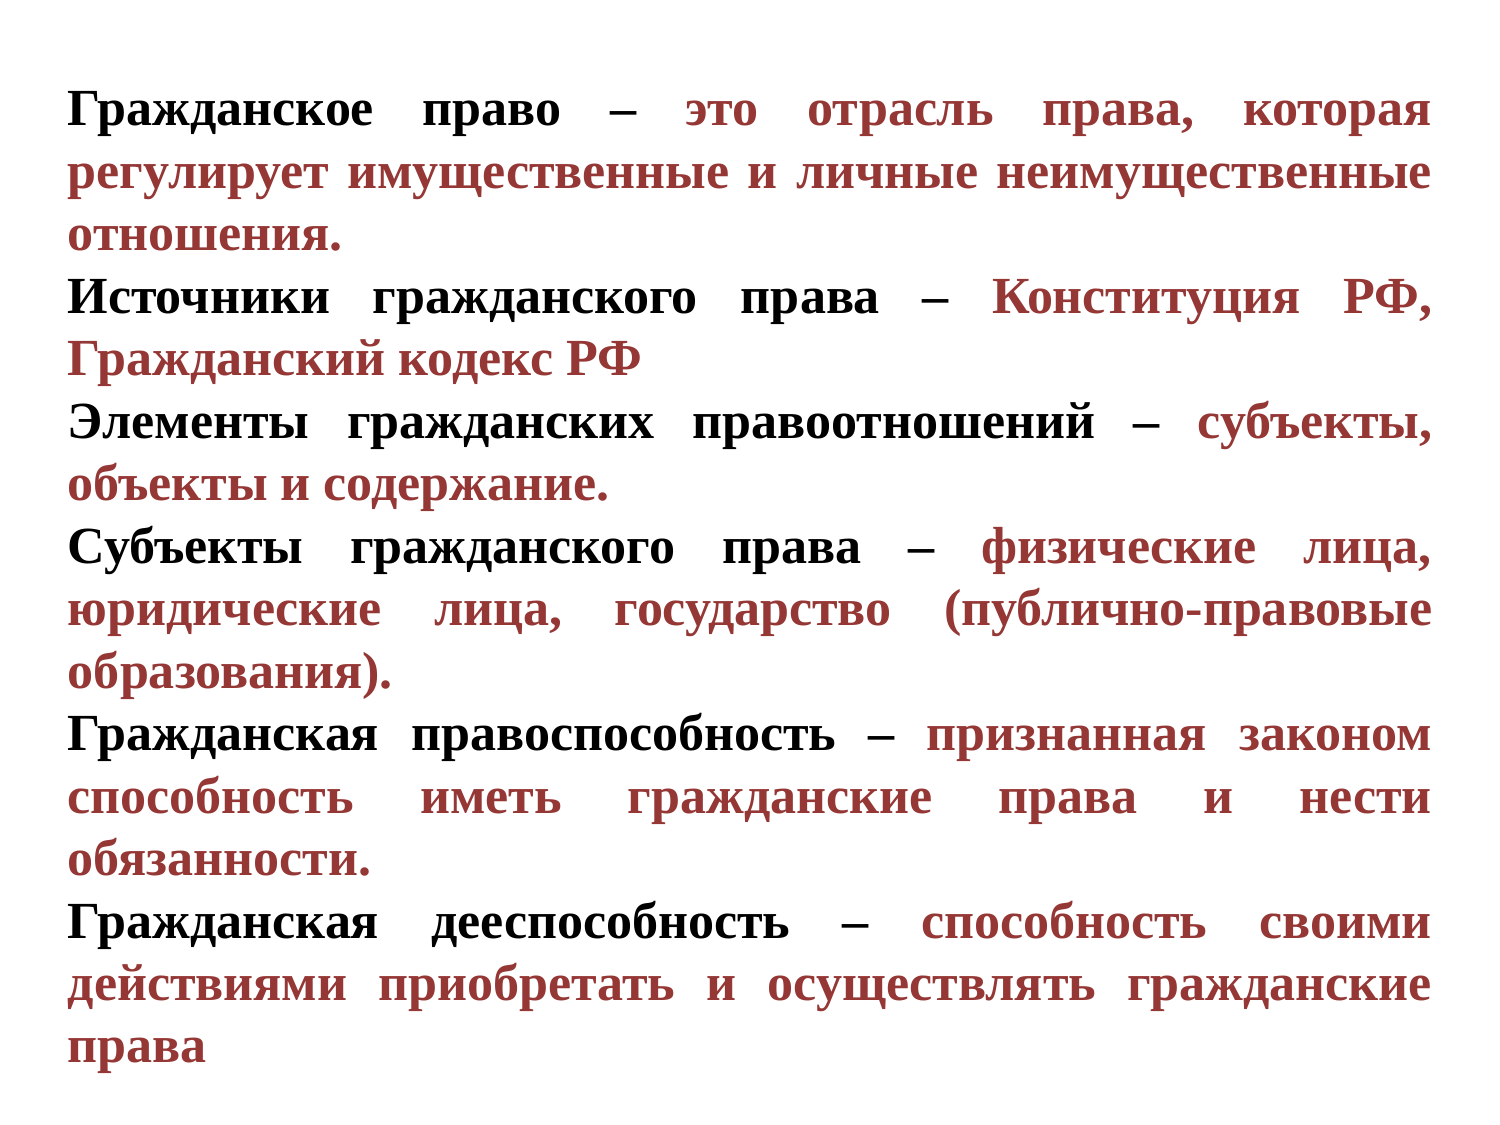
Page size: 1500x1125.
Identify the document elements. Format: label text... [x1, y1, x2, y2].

text_box Гражданское право – это отрасль права, которая регулирует имущественные и личные неимущественные отношения. Источники гражданского права – Конституция РФ, Гражданский кодекс РФ Элементы гражданских правоотношений – субъекты, объекты и содержание. Субъекты гражданского права – физические лица, юридические лица, государство (публично-правовые образования). Гражданская правоспособность – признанная законом способность иметь гражданские права и нести обязанности. Гражданская дееспособность – способность своими действиями приобретать и осуществлять гражданские права [53, 66, 1447, 1081]
